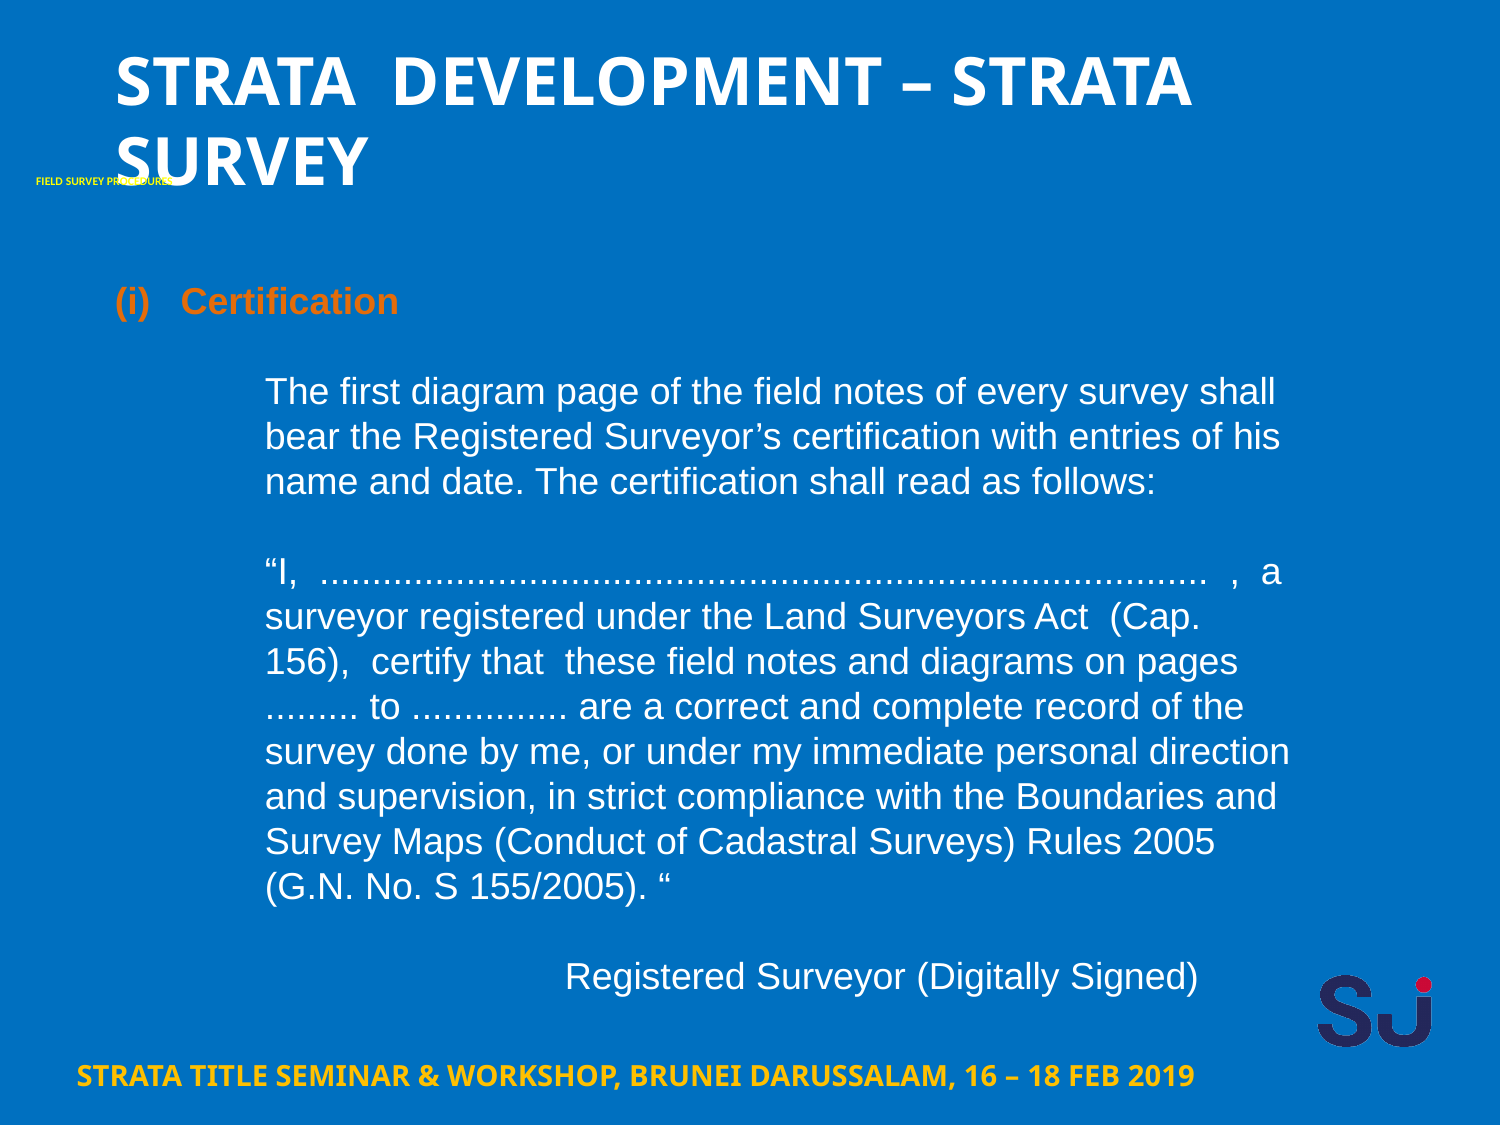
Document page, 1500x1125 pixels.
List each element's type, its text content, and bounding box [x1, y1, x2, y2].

text_box Certification The first diagram page of the field notes of every survey shall bear the Registered Surveyor’s certification with entries of his name and date. The certification shall read as follows: “I, ..................................................................................... , a surveyor registered under the Land Surveyors Act (Cap. 156), certify that these field notes and diagrams on pages ......... to ............... are a correct and complete record of the survey done by me, or under my immediate personal direction and supervision, in strict compliance with the Boundaries and Survey Maps (Conduct of Cadastral Surveys) Rules 2005 (G.N. No. S 155/2005). “ Registered Surveyor (Digitally Signed) [100, 269, 1317, 1050]
title STRATA DEVELOPMENT – STRATA SURVEY [100, 77, 1433, 160]
subtitle FIELD SURVEY PROCEDURES [0, 164, 1282, 271]
text_box STRATA TITLE SEMINAR & WORKSHOP, BRUNEI DARUSSALAM, 16 – 18 FEB 2019 [61, 1049, 1220, 1100]
picture [1316, 975, 1433, 1049]
